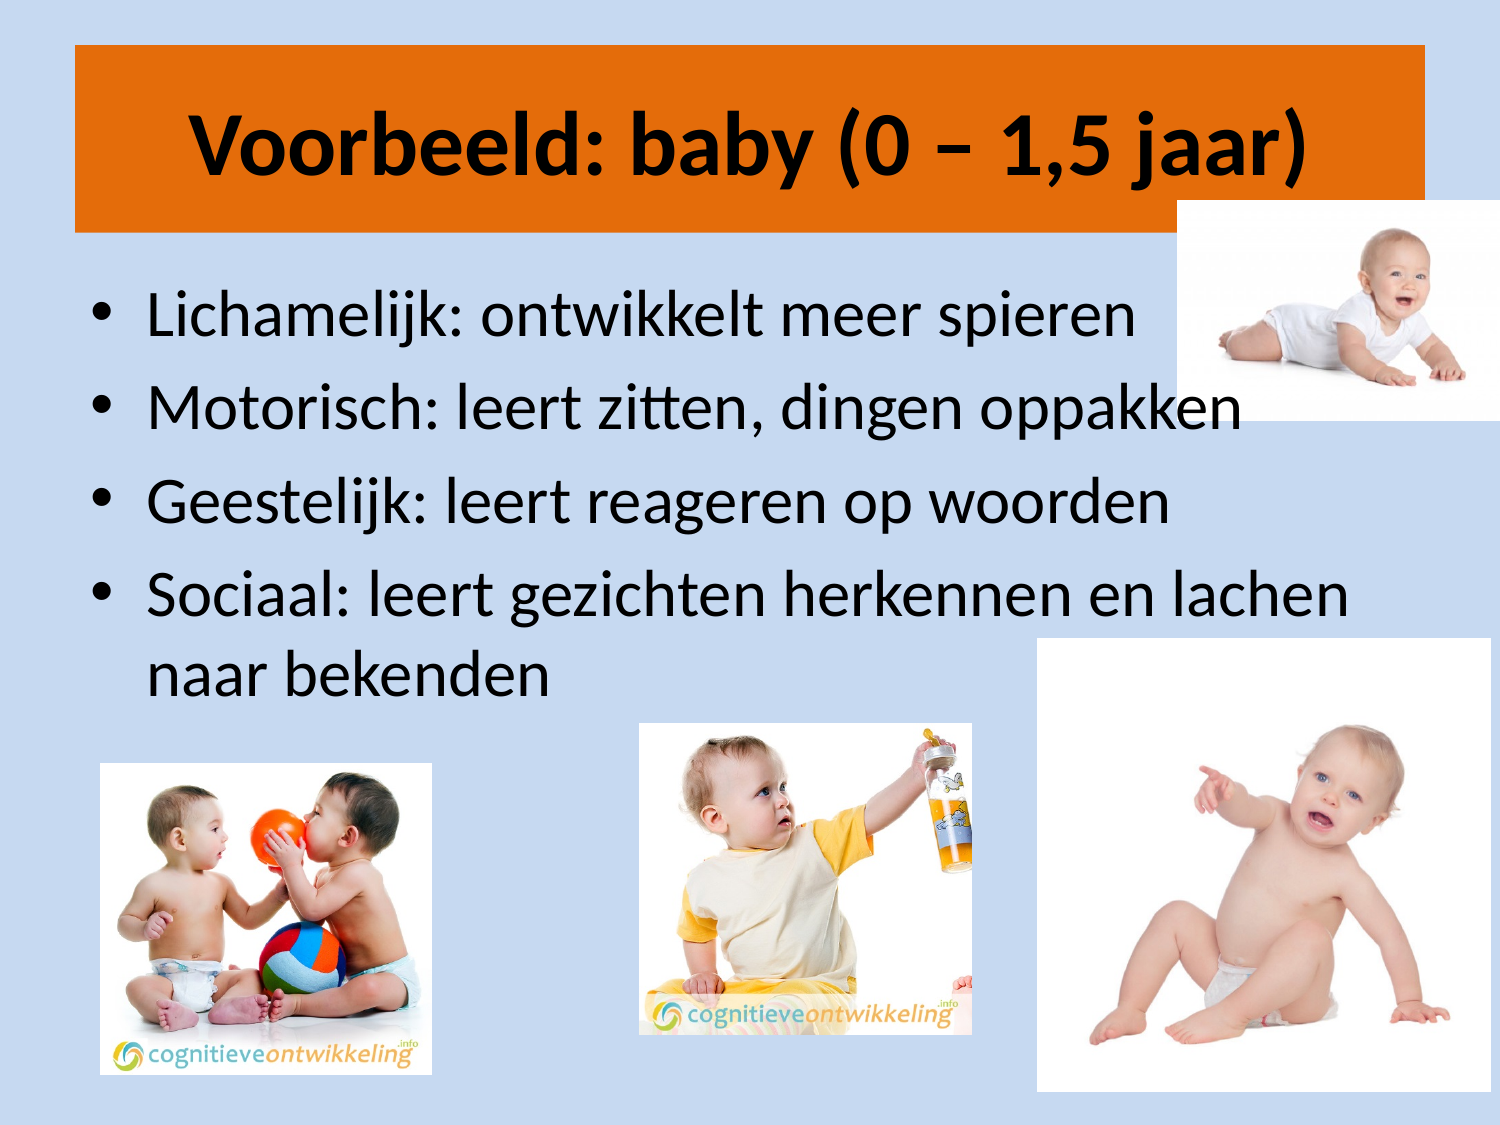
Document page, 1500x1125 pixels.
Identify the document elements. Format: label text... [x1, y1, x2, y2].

picture [1037, 638, 1491, 1092]
picture [639, 723, 972, 1036]
list Lichamelijk: ontwikkelt meer spieren Motorisch: leert zitten, dingen oppakken Geestelijk: leert reageren op woorden Sociaal: leert gezichten herkennen en lachen naar bekenden [75, 262, 1425, 1005]
title Voorbeeld: baby (0 – 1,5 jaar) [75, 45, 1425, 233]
picture [100, 762, 433, 1075]
picture [1177, 200, 1500, 421]
